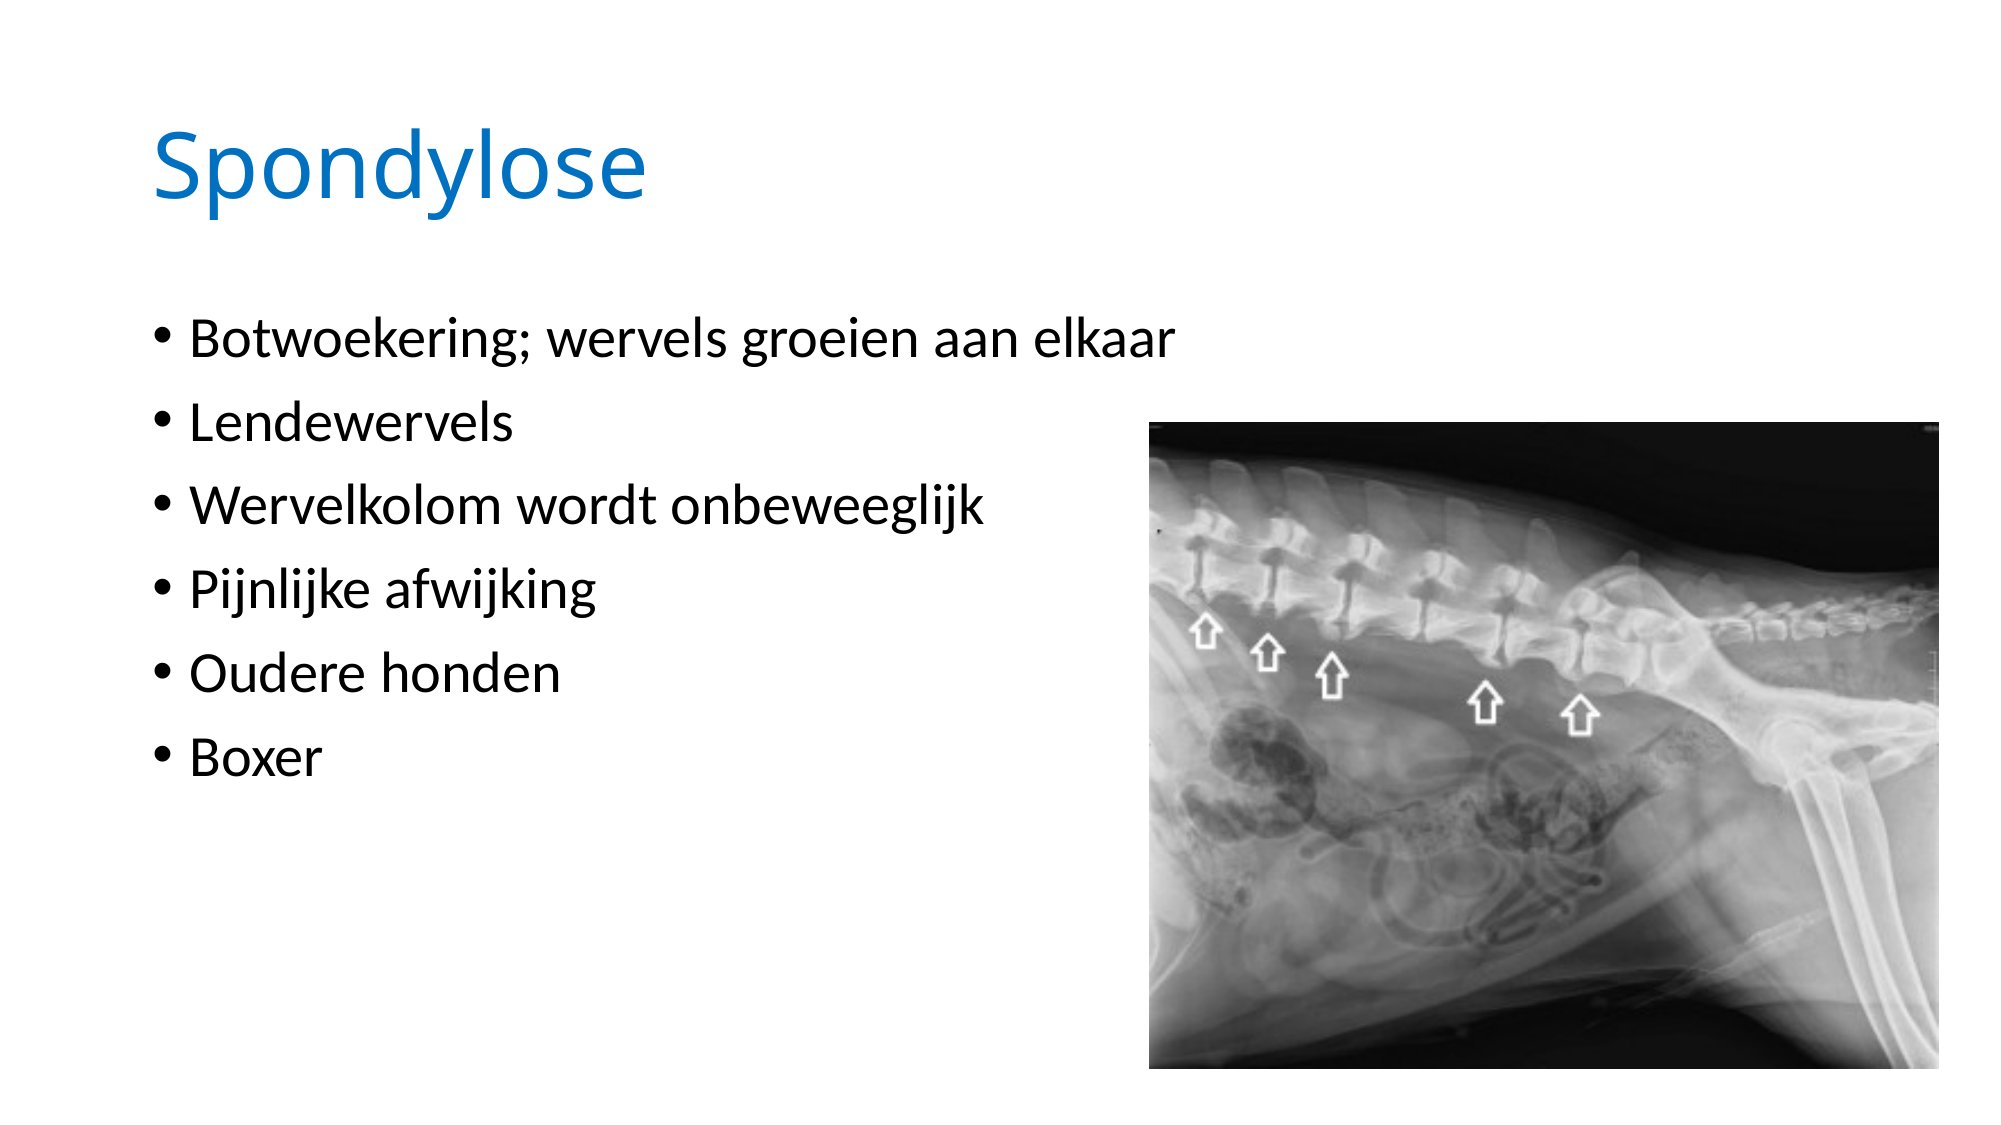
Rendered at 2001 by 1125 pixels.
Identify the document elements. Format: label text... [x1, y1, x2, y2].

picture [1149, 422, 1939, 1069]
title Spondylose [137, 59, 1863, 278]
list Botwoekering; wervels groeien aan elkaar Lendewervels Wervelkolom wordt onbeweeglijk Pijnlijke afwijking Oudere honden Boxer [137, 299, 1863, 1014]
